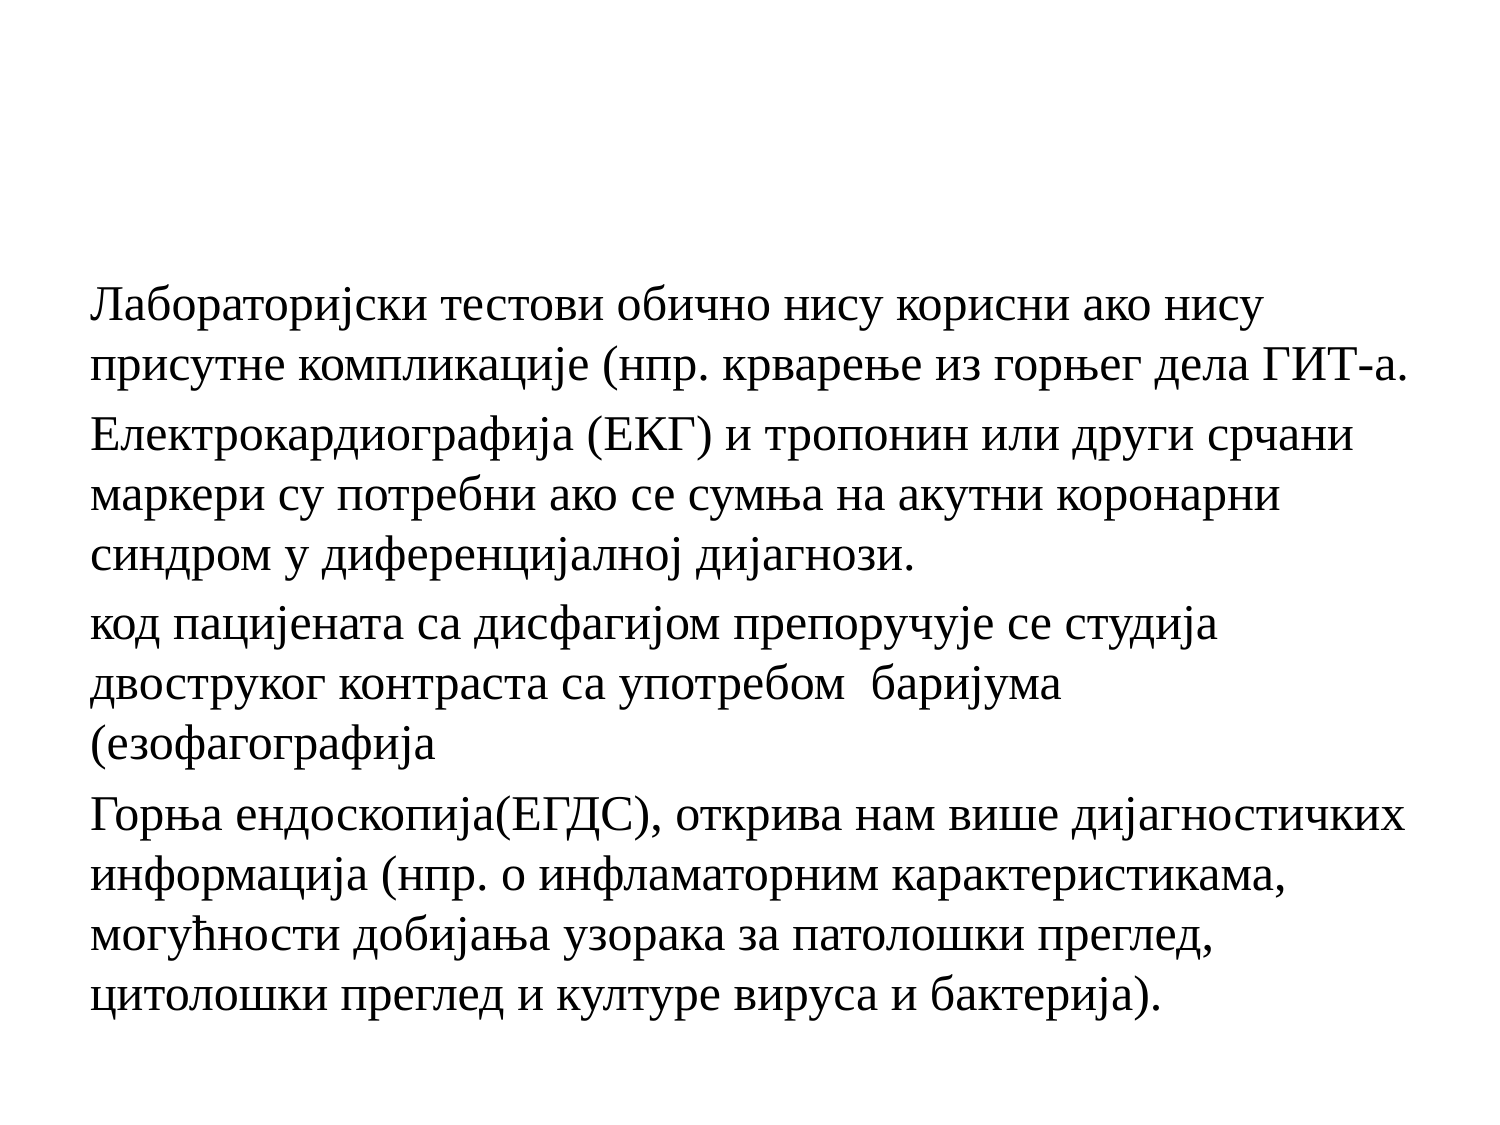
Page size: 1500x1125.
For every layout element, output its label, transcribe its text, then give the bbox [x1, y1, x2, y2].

list Лабораторијски тестови обично нису корисни ако нису присутне компликације (нпр. крварење из горњег дела ГИТ-а. Електрокардиографија (ЕКГ) и тропонин или други срчани маркери су потребни ако се сумња на акутни коронарни синдром у диференцијалној дијагнози. код пацијената са дисфагијом препоручује се студија двоструког контраста са употребом баријума (езофагографија Горња ендоскопија(ЕГДС), открива нам више дијагностичких информација (нпр. о инфламаторним карактеристикама, могућности добијања узорака за патолошки преглед, цитолошки преглед и културе вируса и бактерија). [75, 262, 1425, 1005]
